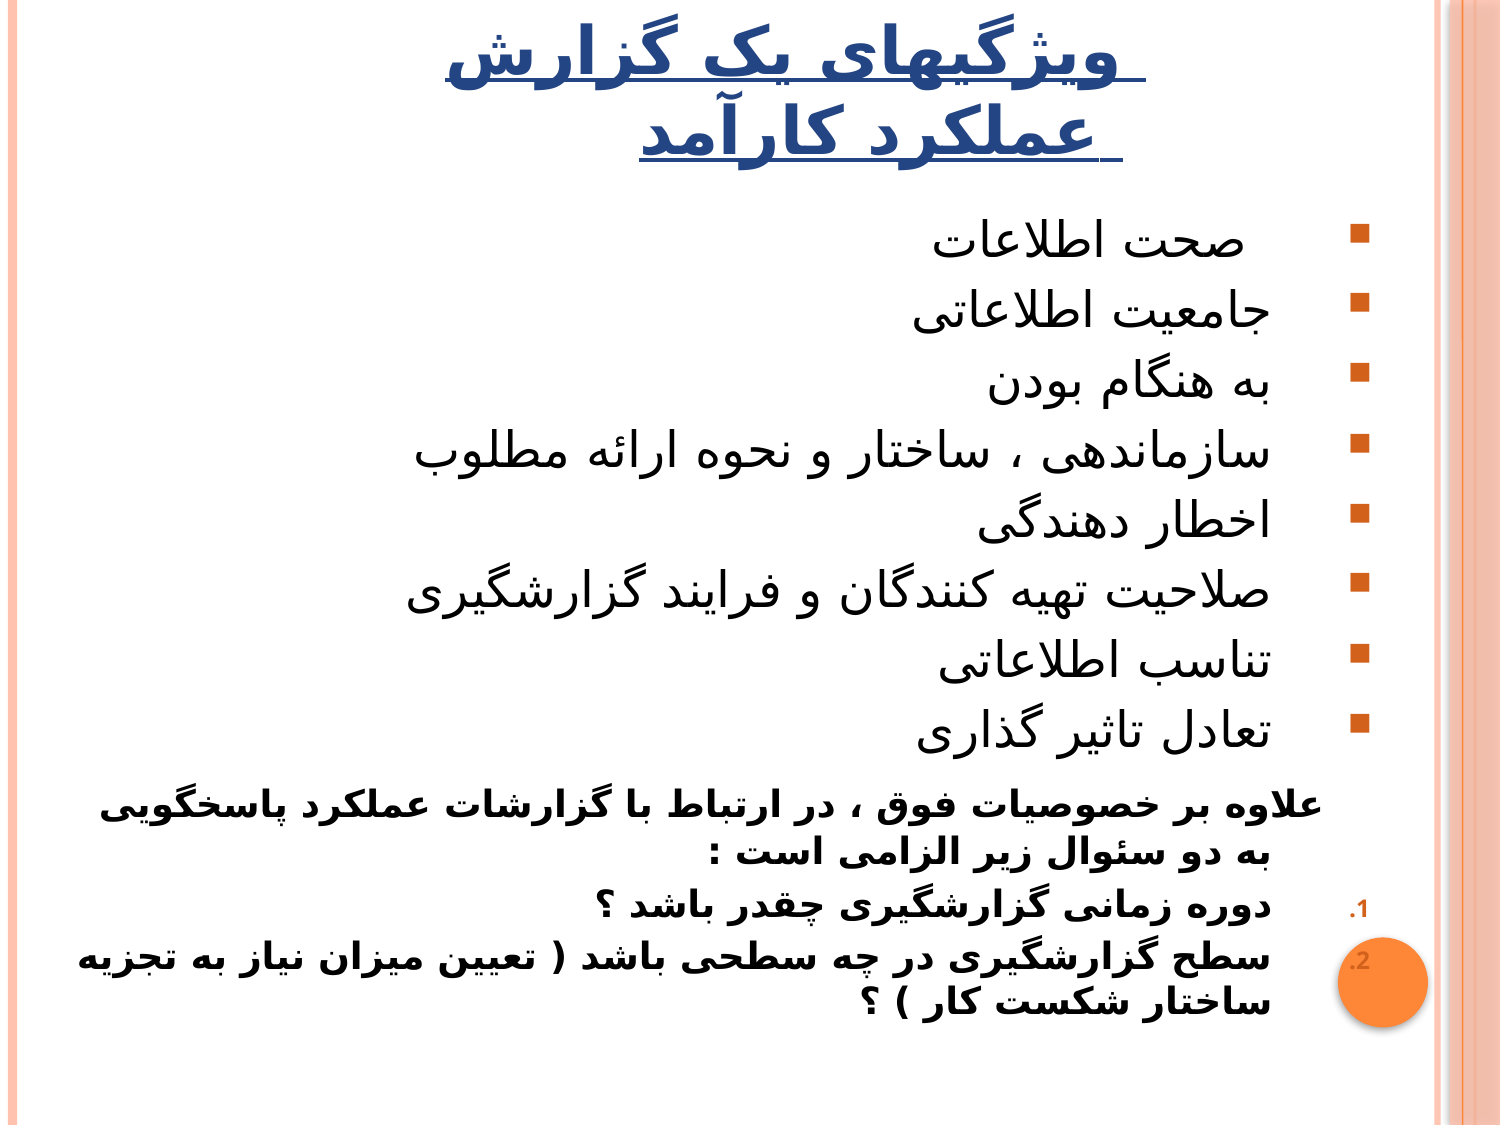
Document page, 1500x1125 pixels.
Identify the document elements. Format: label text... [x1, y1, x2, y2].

text_box ویژگیهای یک گزارش عملکرد کارآمد [262, 0, 1138, 175]
text_box صحت اطلاعات جامعیت اطلاعاتی به هنگام بودن سازماندهی ، ساختار و نحوه ارائه مطلوب اخطار دهندگی صلاحیت تهیه کنندگان و فرایند گزارشگیری تناسب اطلاعاتی تعادل تاثیر گذاری علاوه بر خصوصیات فوق ، در ارتباط با گزارشات عملکرد پاسخگویی به دو سئوال زیر الزامی است : دوره زمانی گزارشگیری چقدر باشد ؟ سطح گزارشگیری در چه سطحی باشد ( تعیین میزان نیاز به تجزیه ساختار شکست کار ) ؟ [37, 200, 1388, 1050]
